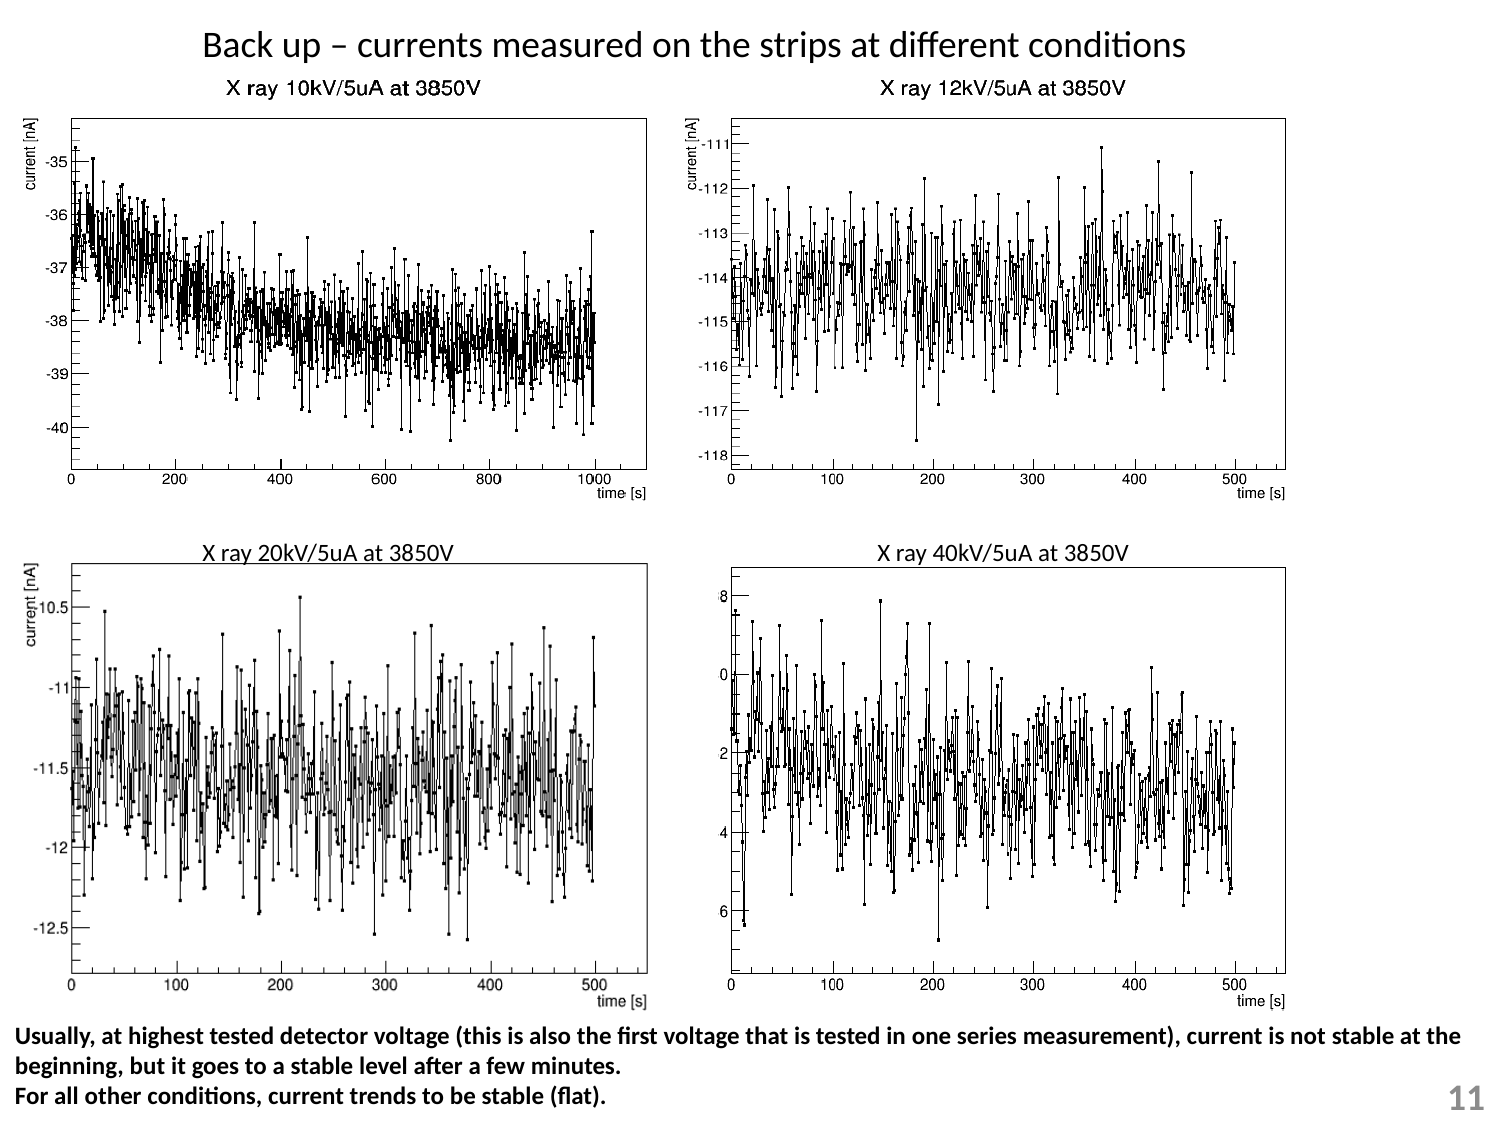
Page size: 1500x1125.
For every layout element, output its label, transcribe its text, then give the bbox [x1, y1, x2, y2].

text_box X ray 20kV/5uA at 3850V [187, 529, 613, 550]
text_box X ray 40kV/5uA at 3850V [862, 529, 1288, 553]
picture [0, 74, 1354, 513]
picture [0, 552, 1354, 1026]
text_box Usually, at highest tested detector voltage (this is also the first voltage that is tested in one series measurement), current is not stable at the beginning, but it goes to a stable level after a few minutes. For all other conditions, current trends to be stable (flat). [0, 1012, 1500, 1118]
text_box Back up – currents measured on the strips at different conditions [187, 12, 1275, 73]
slide_number 11 [1149, 1065, 1500, 1125]
